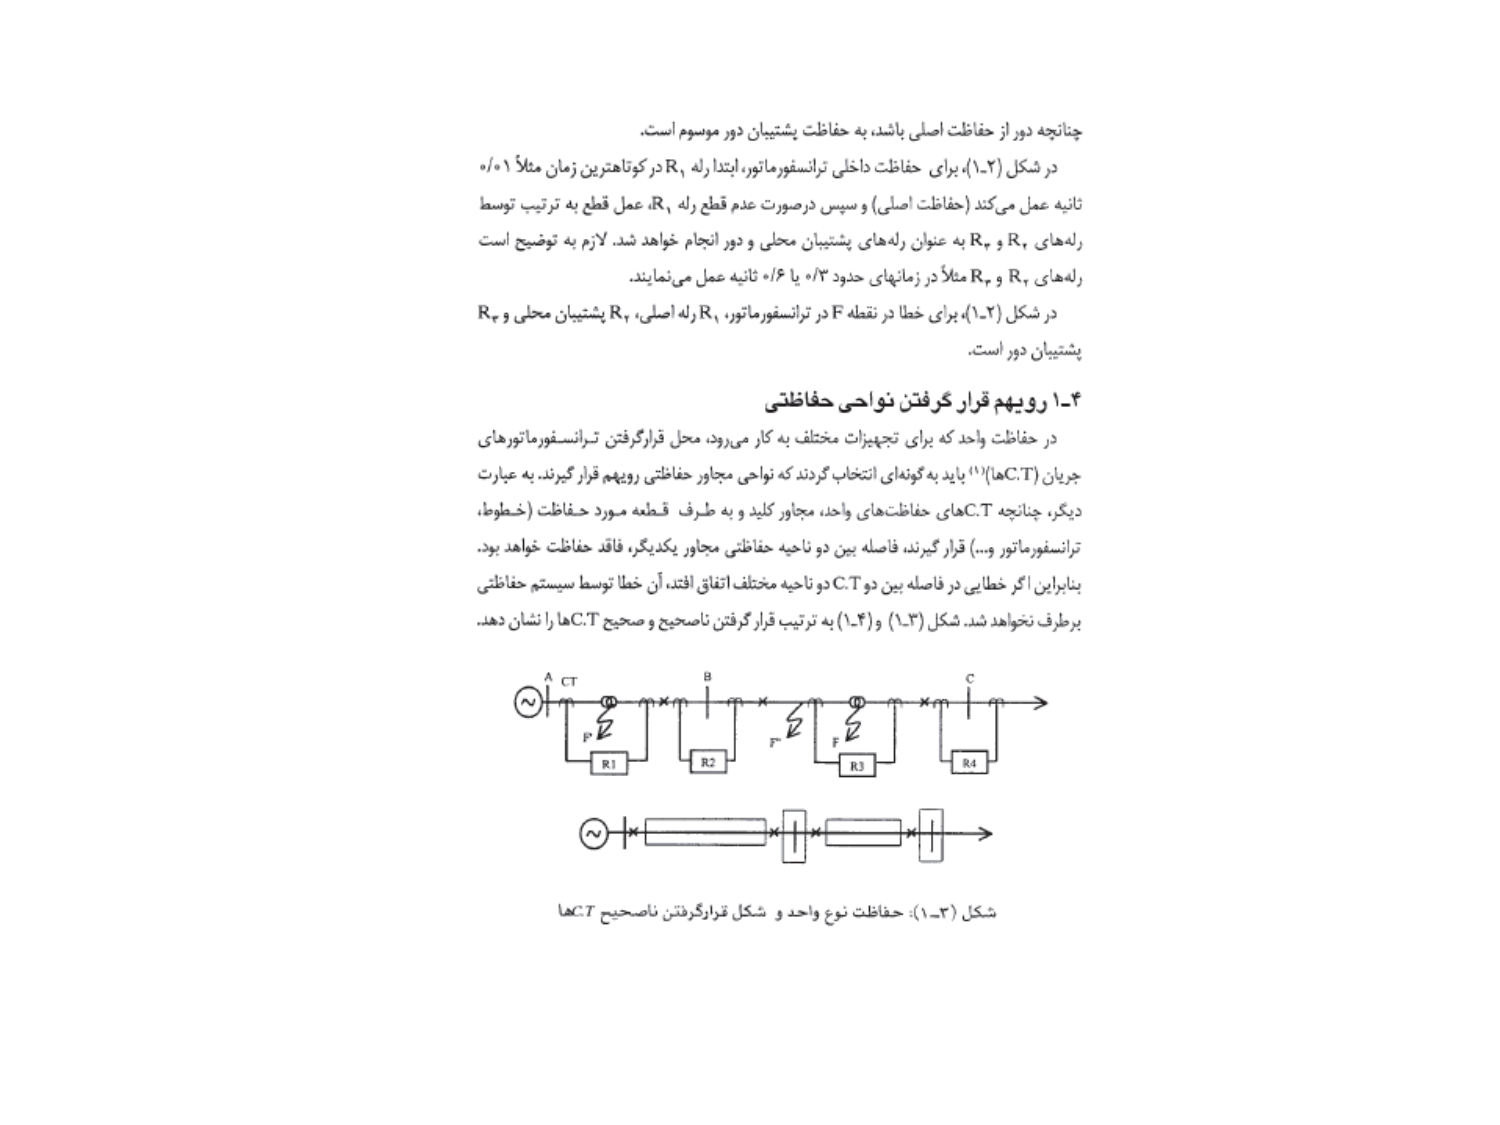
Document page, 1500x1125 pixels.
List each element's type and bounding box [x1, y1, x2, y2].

picture [415, 105, 1085, 1020]
